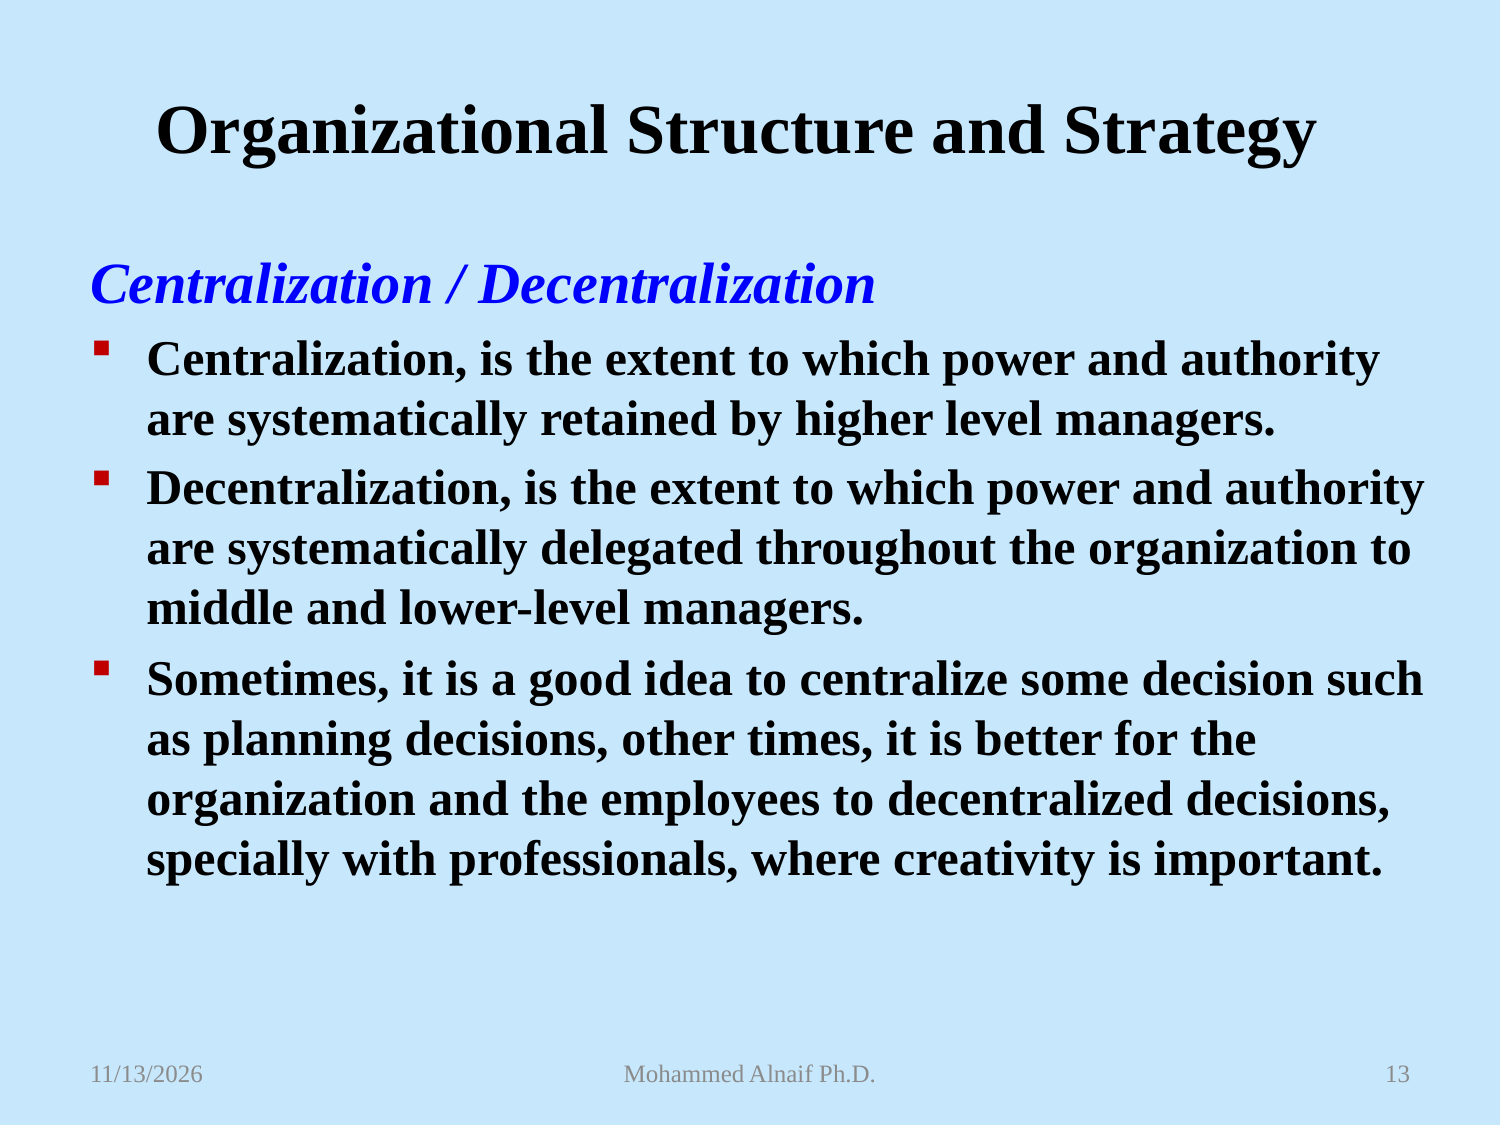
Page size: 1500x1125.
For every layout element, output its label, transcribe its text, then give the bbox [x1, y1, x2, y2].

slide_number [75, 1042, 425, 1103]
title Organizational Structure and Strategy [99, 75, 1375, 175]
slide_number 13 [1074, 1042, 1425, 1103]
subtitle Centralization / Decentralization Centralization, is the extent to which power and authority are systematically retained by higher level managers. Decentralization, is the extent to which power and authority are systematically delegated throughout the organization to middle and lower-level managers. Sometimes, it is a good idea to centralize some decision such as planning decisions, other times, it is better for the organization and the employees to decentralized decisions, specially with professionals, where creativity is important. [75, 237, 1463, 1038]
footer Mohammed Alnaif Ph.D. [512, 1042, 988, 1103]
